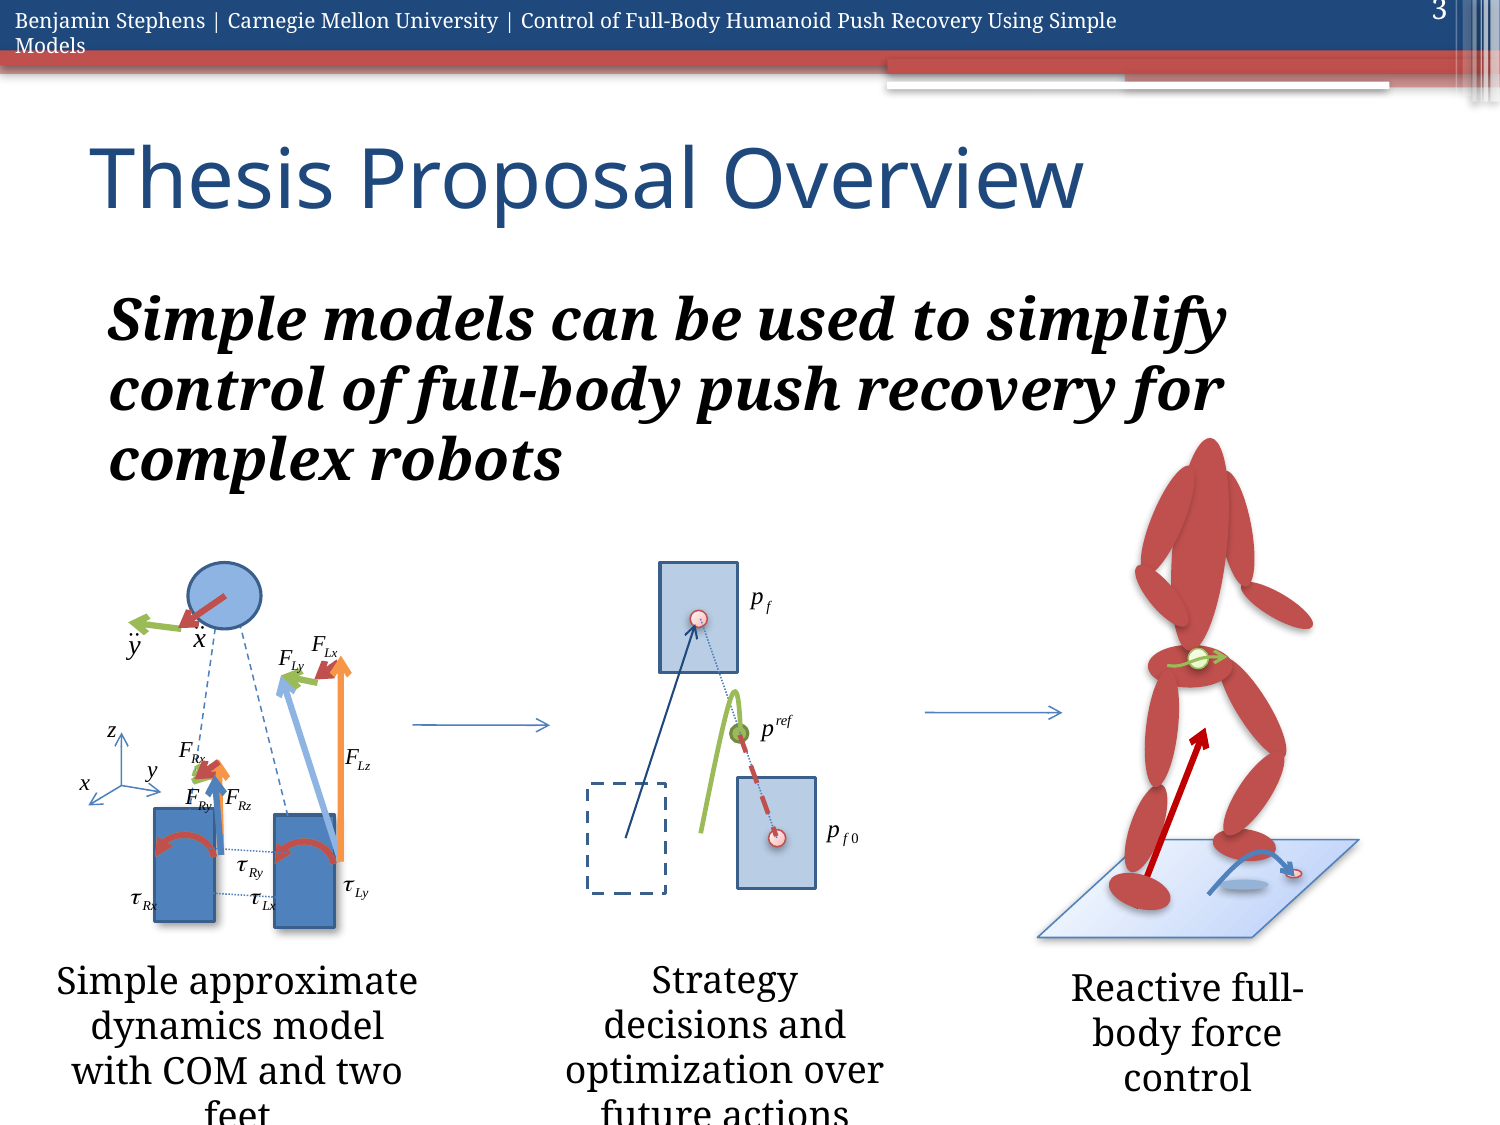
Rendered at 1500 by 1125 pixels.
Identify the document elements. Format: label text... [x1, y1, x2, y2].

list Simple models can be used to simplify control of full-body push recovery for complex robots [75, 275, 1425, 1079]
text_box Reactive full-body force control [1012, 956, 1363, 1107]
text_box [1037, 713, 1059, 719]
title Thesis Proposal Overview [75, 87, 1425, 263]
slide_number 3 [1374, 0, 1463, 38]
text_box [587, 562, 863, 895]
text_box Simple approximate dynamics model with COM and two feet [37, 949, 438, 1125]
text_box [1037, 437, 1360, 938]
text_box Stepping [927, 440, 1363, 947]
text_box Stepping [415, 726, 543, 731]
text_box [74, 562, 376, 929]
text_box Strategy decisions and optimization over future actions [549, 948, 900, 1125]
